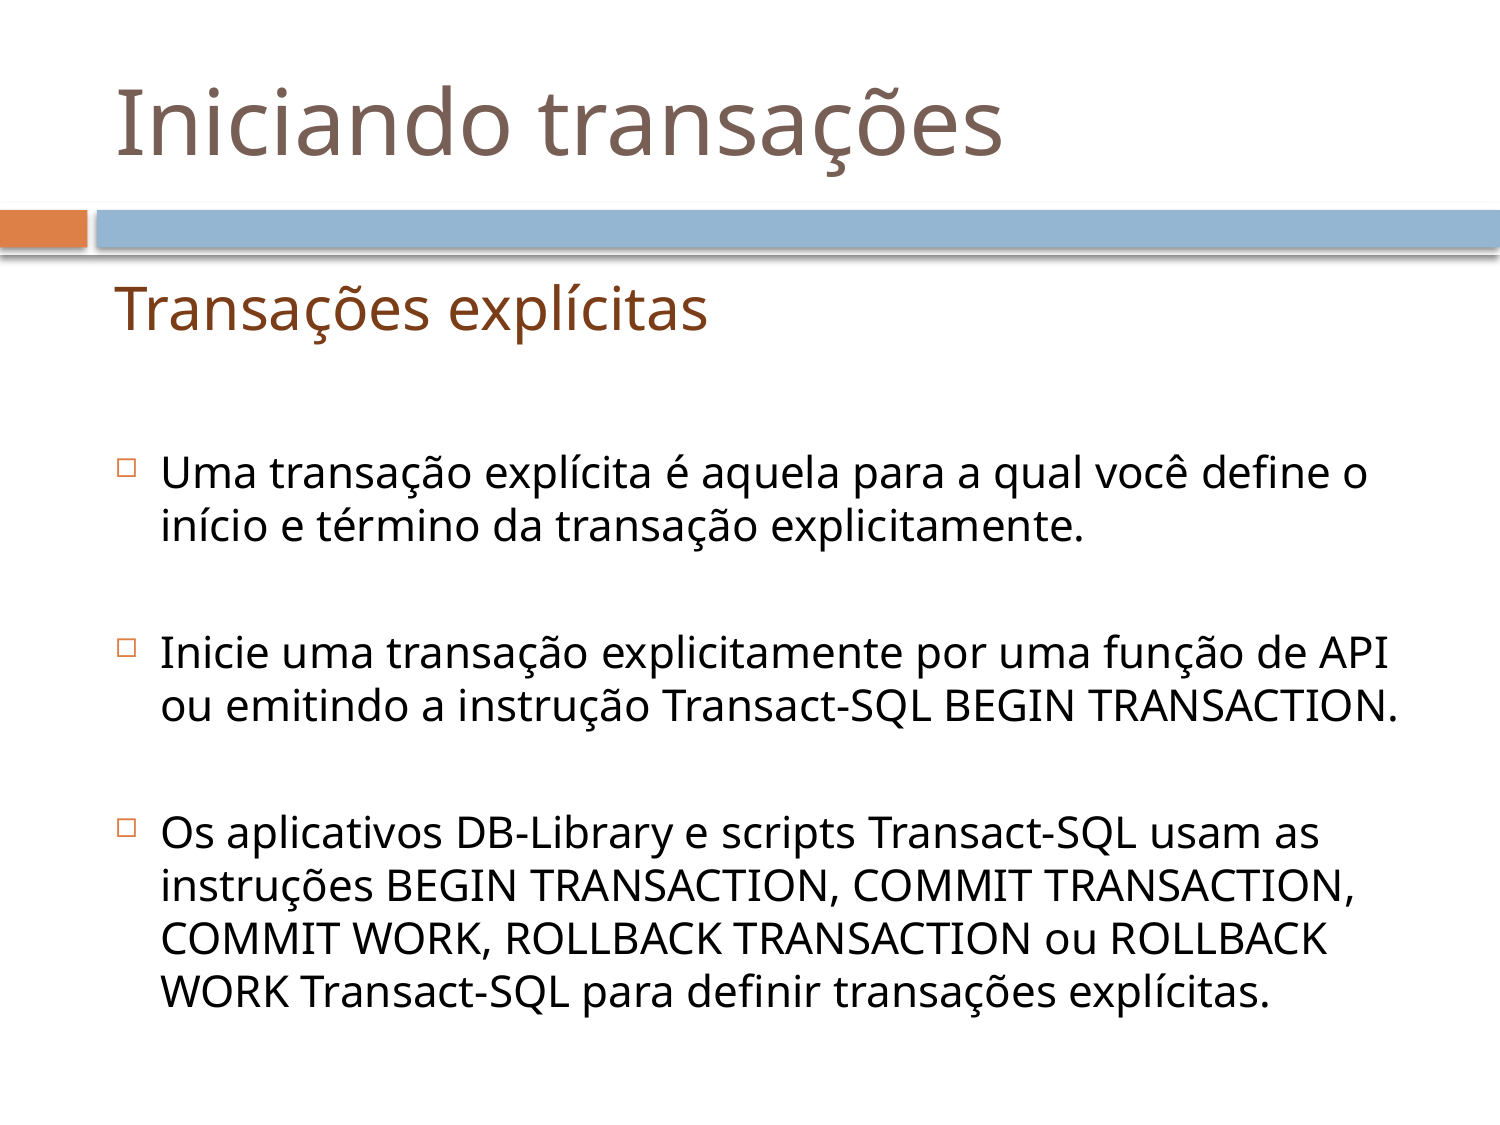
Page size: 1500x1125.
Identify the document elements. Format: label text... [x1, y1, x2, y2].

list Uma transação explícita é aquela para a qual você define o início e término da transação explicitamente. Inicie uma transação explicitamente por uma função de API ou emitindo a instrução Transact-SQL BEGIN TRANSACTION. Os aplicativos DB-Library e scripts Transact-SQL usam as instruções BEGIN TRANSACTION, COMMIT TRANSACTION, COMMIT WORK, ROLLBACK TRANSACTION ou ROLLBACK WORK Transact-SQL para definir transações explícitas. [100, 437, 1438, 1038]
text_box Transações explícitas [99, 262, 1438, 350]
title Iniciando transações [100, 37, 1438, 200]
